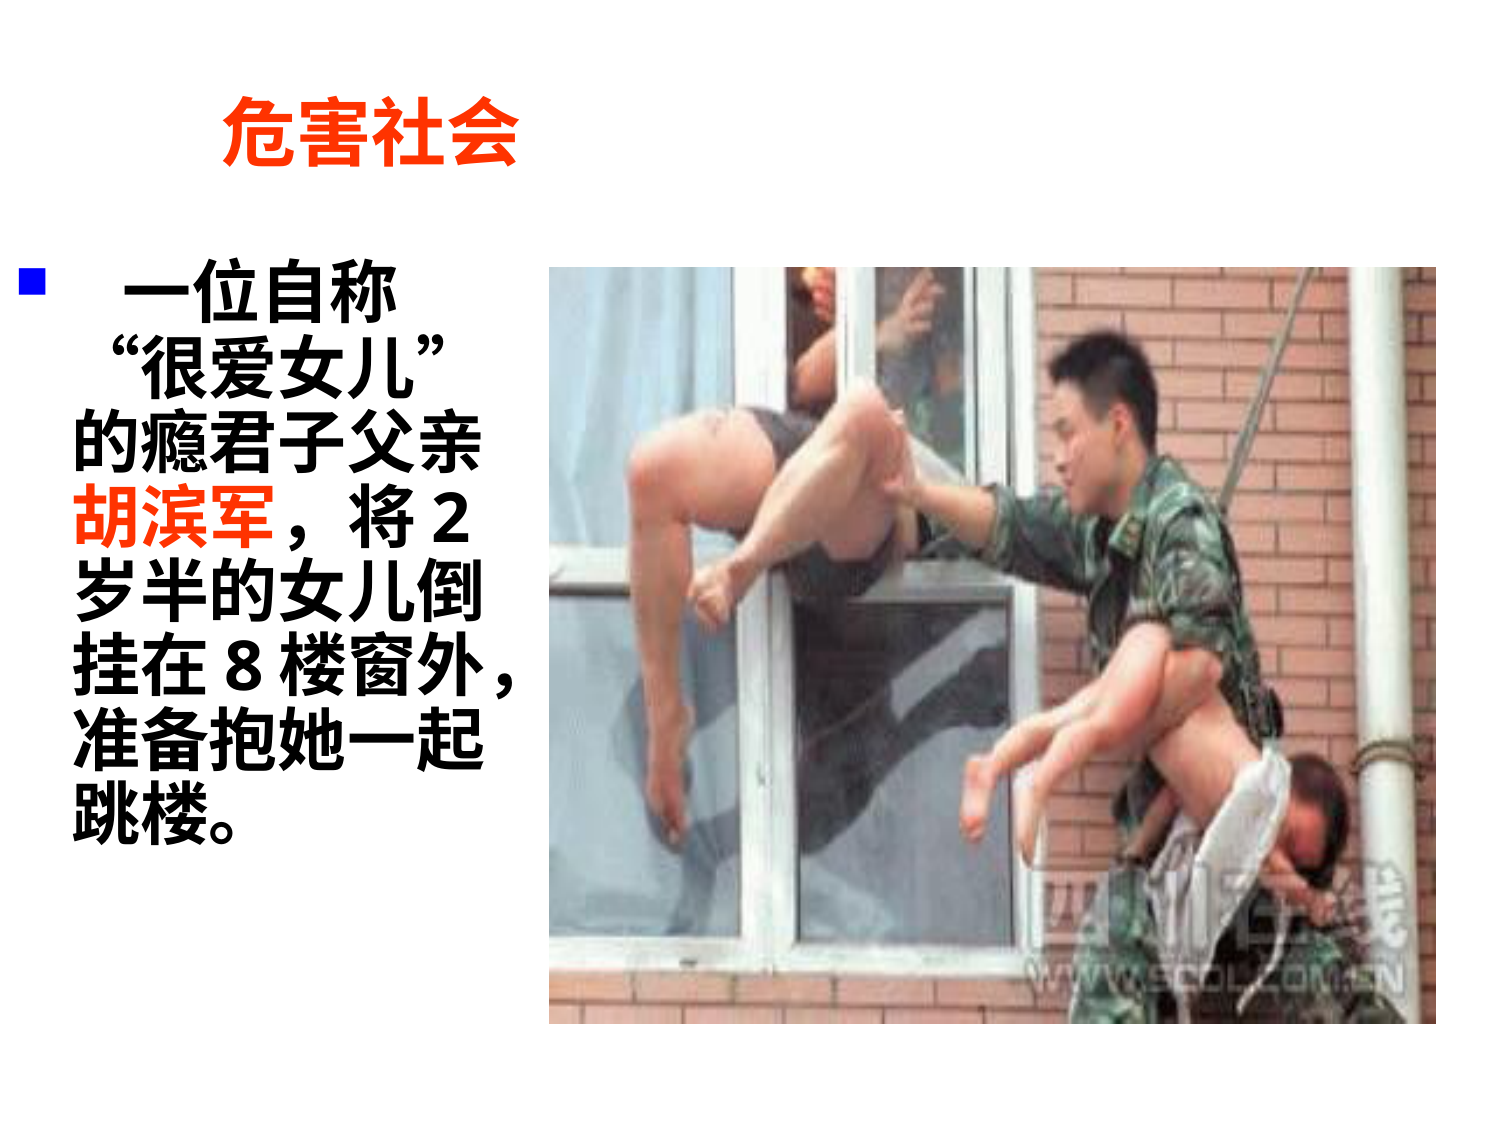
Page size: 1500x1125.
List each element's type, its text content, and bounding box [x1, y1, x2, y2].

text_box 危害社会 [206, 78, 632, 183]
picture [548, 266, 1436, 1024]
list 一位自称“很爱女儿”的瘾君子父亲胡滨军，将2岁半的女儿倒挂在8楼窗外，准备抱她一起跳楼。 [0, 243, 526, 1024]
